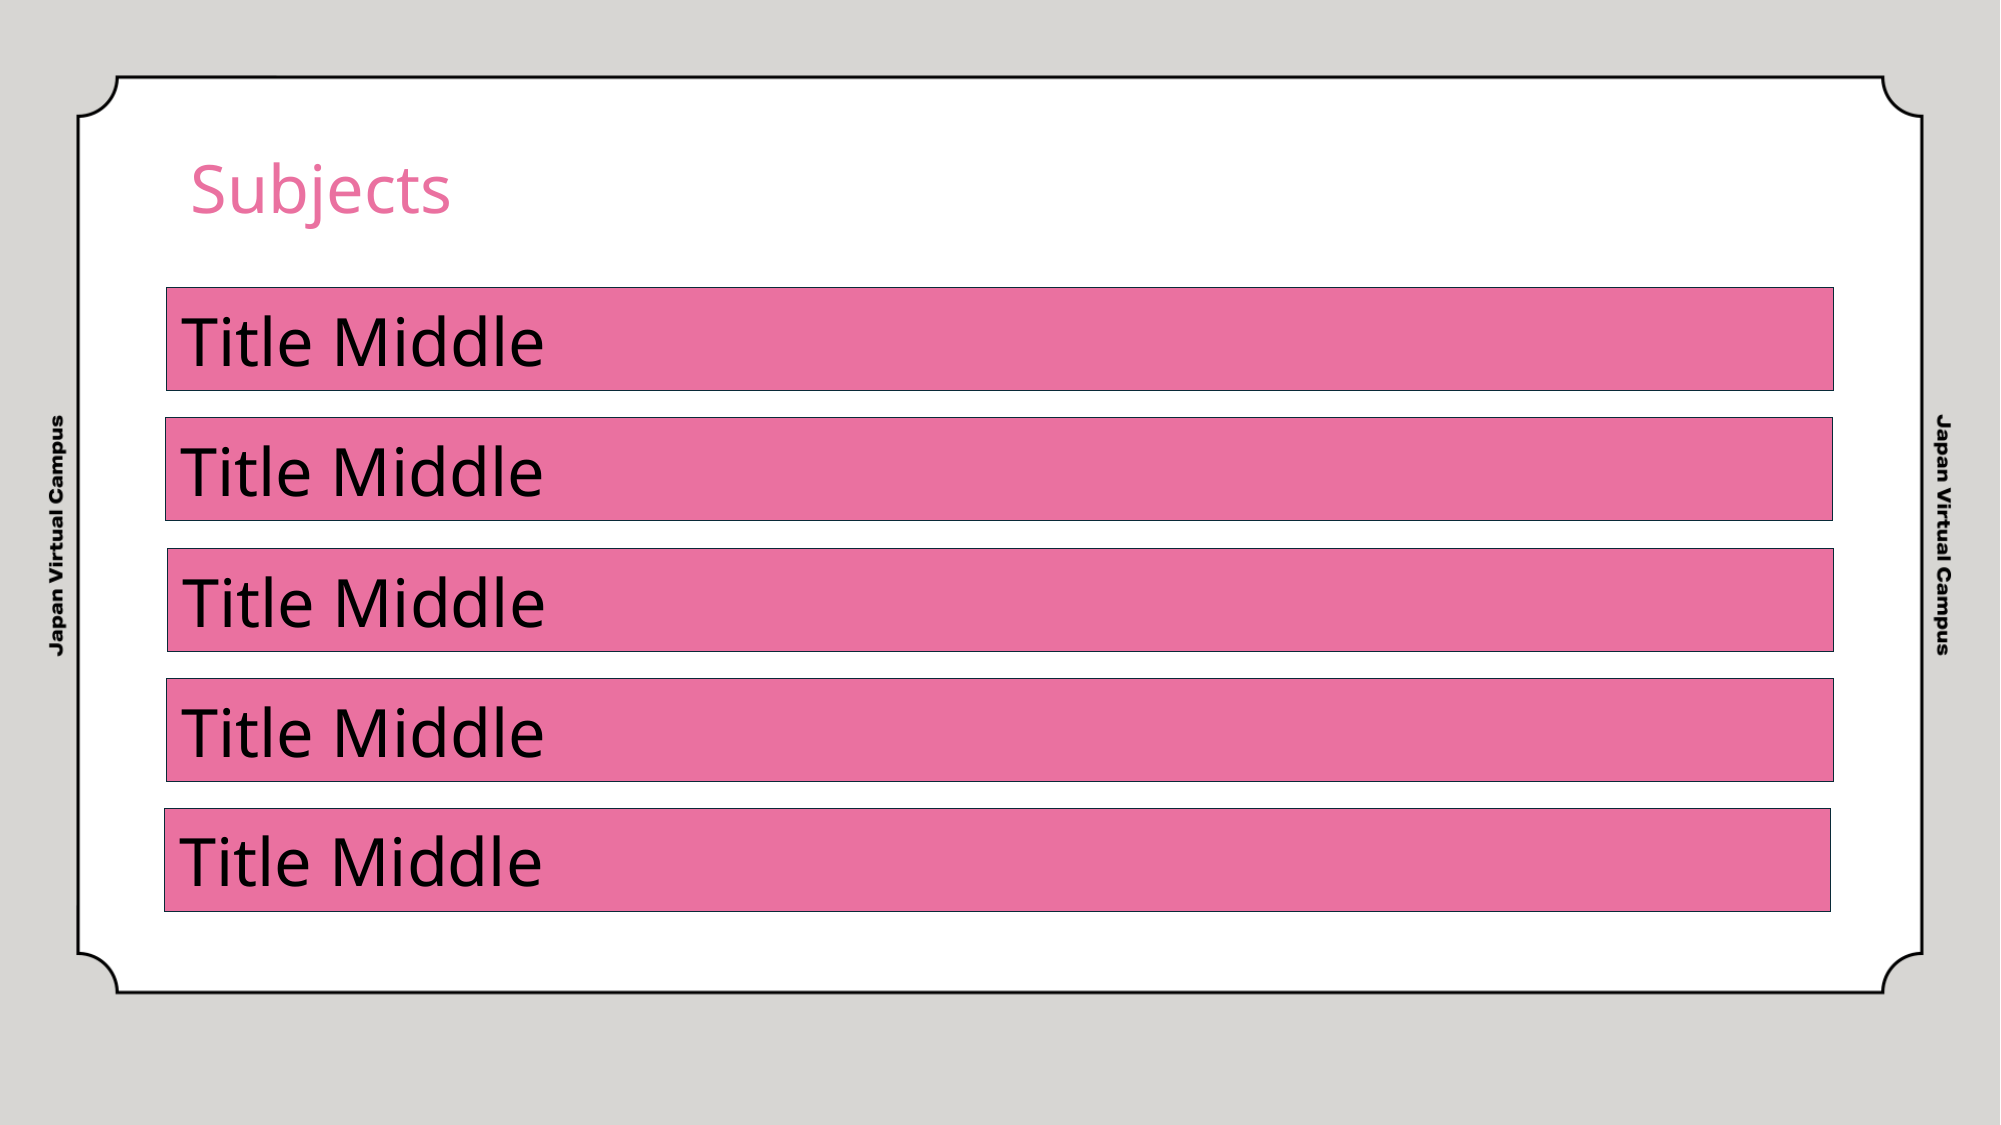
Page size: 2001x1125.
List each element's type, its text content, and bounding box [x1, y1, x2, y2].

text_box Subjects [175, 139, 468, 234]
text_box Title Middle [166, 547, 1836, 653]
text_box Title Middle [165, 286, 1835, 392]
text_box Title Middle [164, 416, 1834, 522]
text_box Title Middle [165, 677, 1835, 783]
text_box Title Middle [163, 807, 1833, 913]
picture [0, 0, 2000, 1125]
